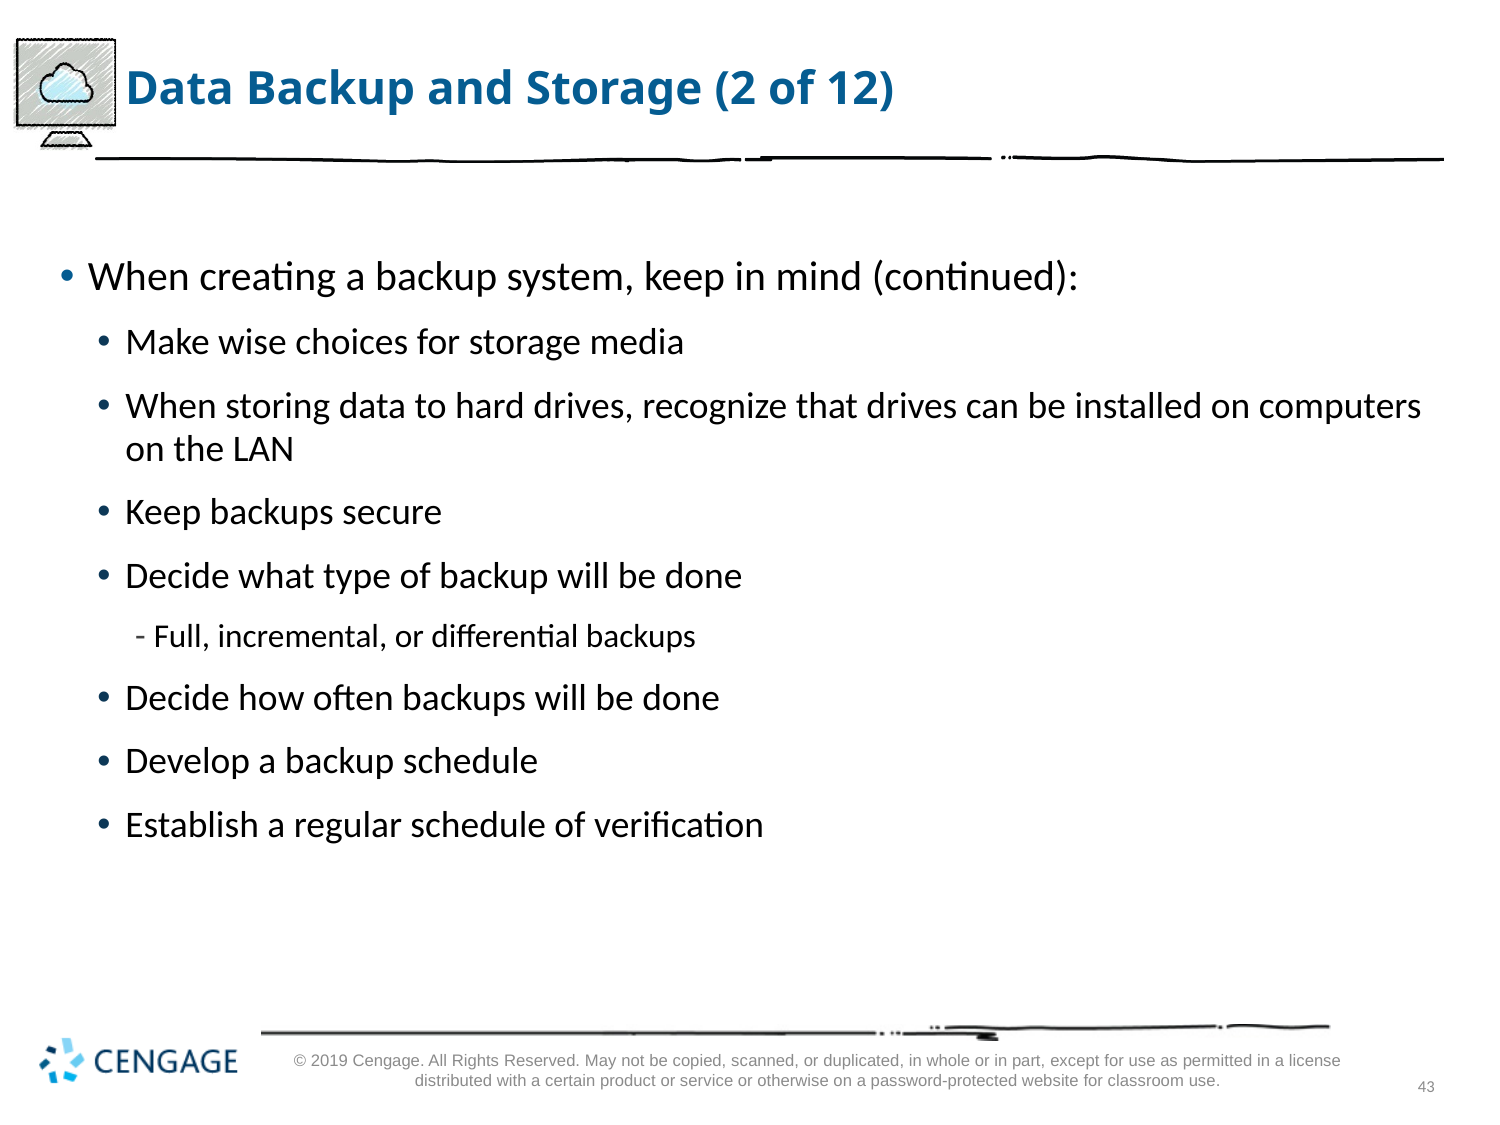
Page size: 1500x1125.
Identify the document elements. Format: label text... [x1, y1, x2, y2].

picture [261, 1024, 1331, 1041]
picture [95, 155, 1444, 163]
picture [13, 36, 117, 151]
title Data Backup and Storage (2 of 12) [125, 66, 1442, 116]
footer © 2019 Cengage. All Rights Reserved. May not be copied, scanned, or duplicated, in whole or in part, except for use as permitted in a license distributed with a certain product or service or otherwise on a password-protected website for classroom use. [262, 1050, 1375, 1091]
picture [19, 1024, 250, 1096]
list When creating a backup system, keep in mind (continued): Make wise choices for storage media When storing data to hard drives, recognize that drives can be installed on computers on the LAN Keep backups secure Decide what type of backup will be done Full, incremental, or differential backups Decide how often backups will be done Develop a backup schedule Establish a regular schedule of verification [59, 252, 1441, 853]
